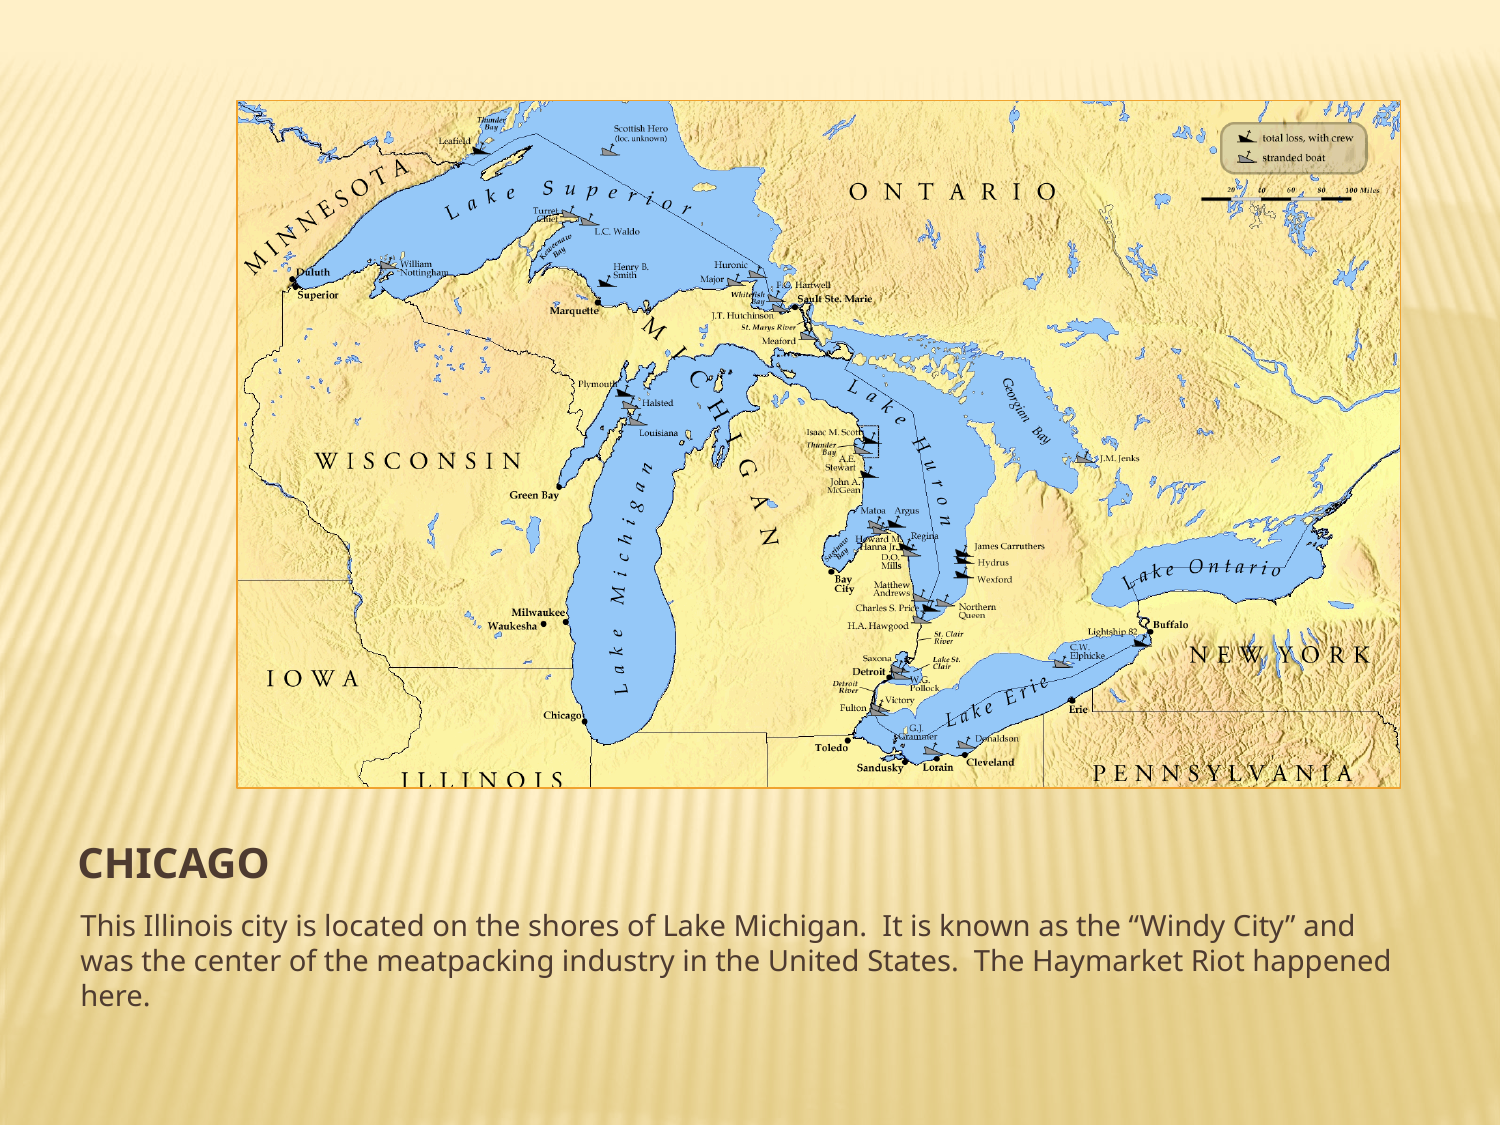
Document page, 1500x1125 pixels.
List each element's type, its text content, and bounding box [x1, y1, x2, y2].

list This Illinois city is located on the shores of Lake Michigan. It is known as the “Windy City” and was the center of the meatpacking industry in the United States. The Haymarket Riot happened here. [62, 907, 1425, 1034]
title Chicago [62, 819, 1025, 905]
picture [237, 100, 1401, 788]
